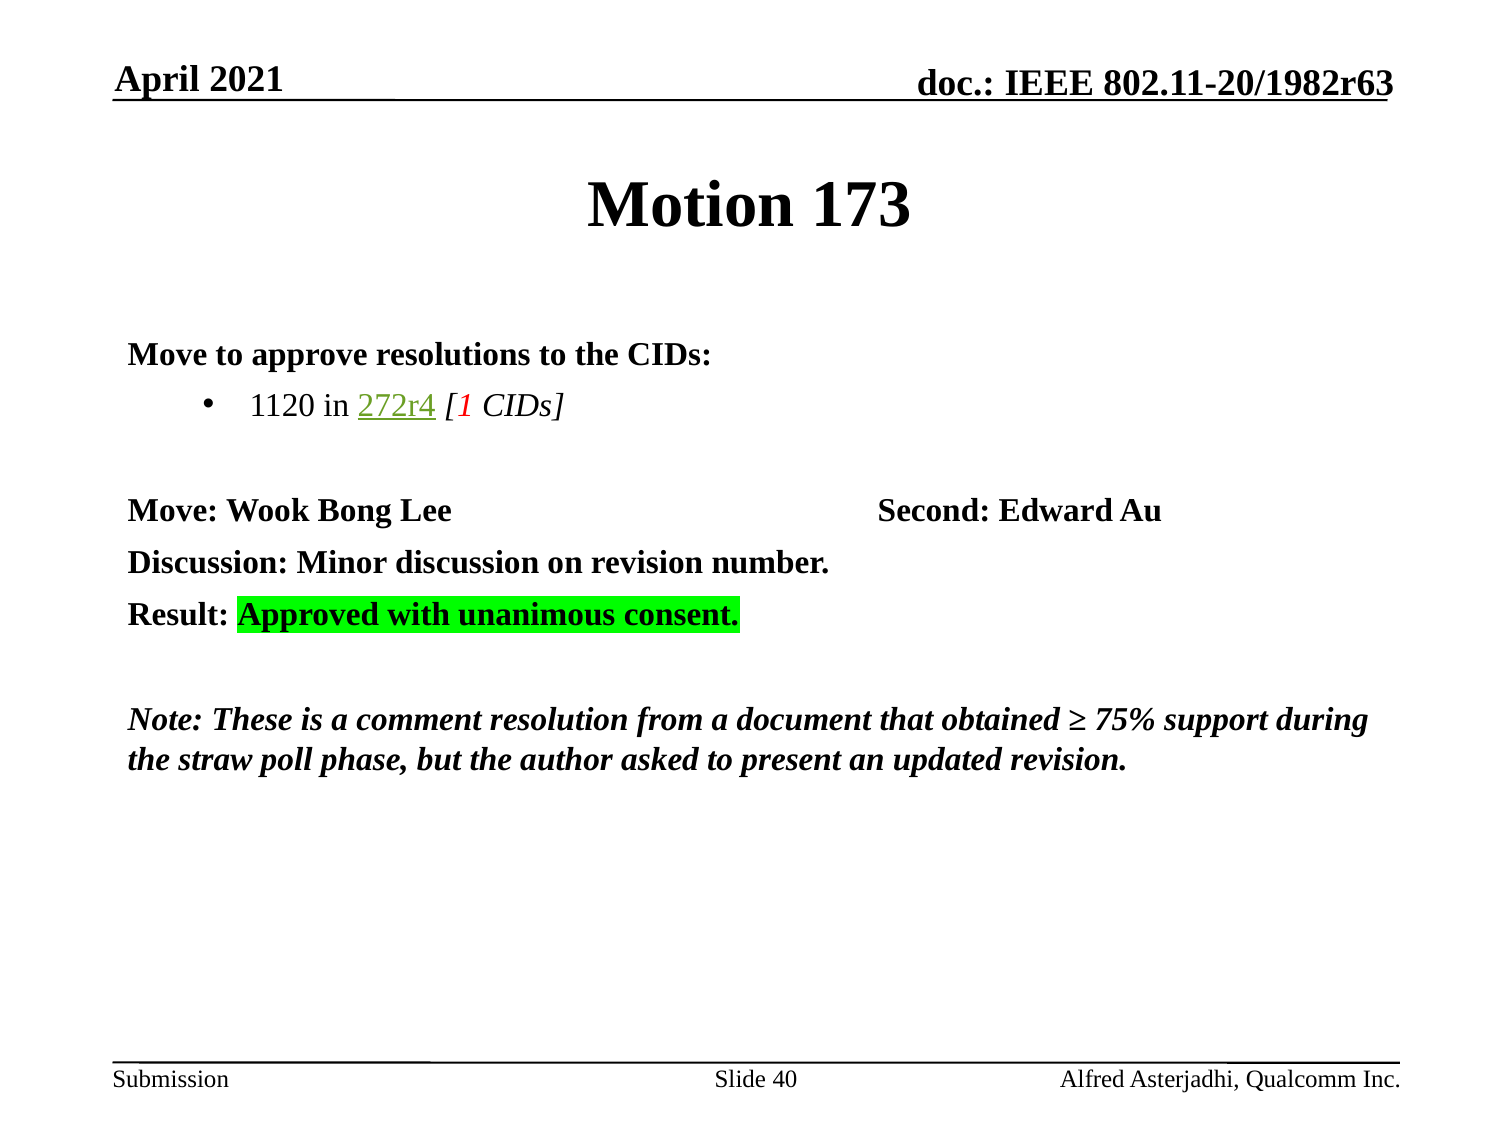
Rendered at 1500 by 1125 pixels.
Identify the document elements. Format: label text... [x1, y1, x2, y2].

footer Alfred Asterjadhi, Qualcomm Inc. [878, 1061, 1402, 1093]
list Move to approve resolutions to the CIDs: 1120 in 272r4 [1 CIDs] Move: Wook Bong Lee Second: Edward Au Discussion: Minor discussion on revision number. Result: Approved with unanimous consent. Note: These is a comment resolution from a document that obtained ≥ 75% support during the straw poll phase, but the author asked to present an updated revision. [112, 324, 1388, 1000]
slide_number Slide 40 [712, 1061, 800, 1123]
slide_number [114, 54, 423, 100]
title Motion 173 [112, 112, 1388, 288]
